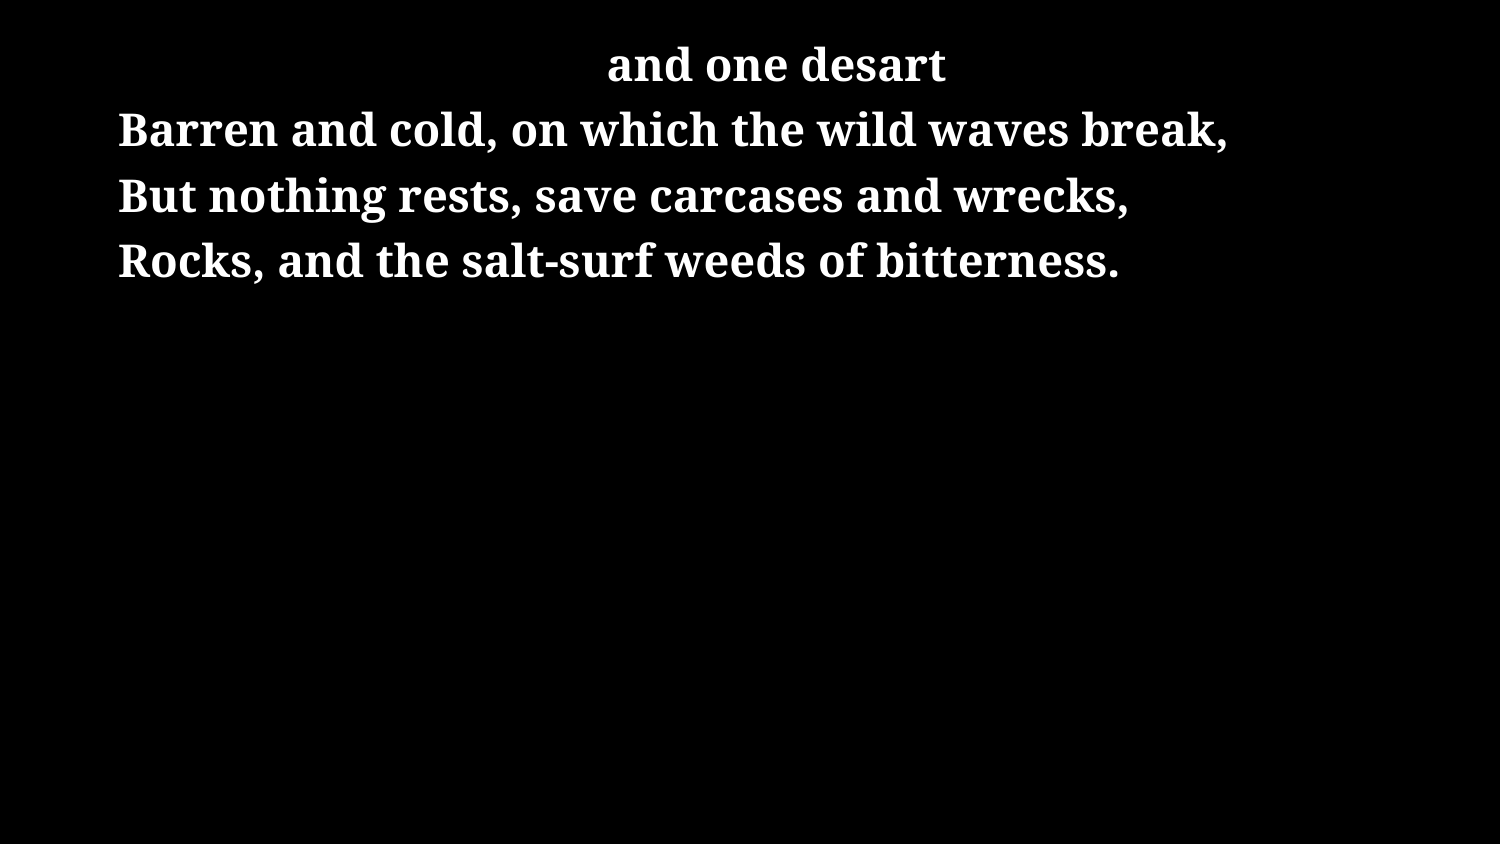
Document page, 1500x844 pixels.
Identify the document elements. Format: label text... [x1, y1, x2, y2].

title and one desart Barren and cold, on which the wild waves break, But nothing rests, save carcases and wrecks, Rocks, and the salt-surf weeds of bitterness. [103, 17, 1397, 299]
